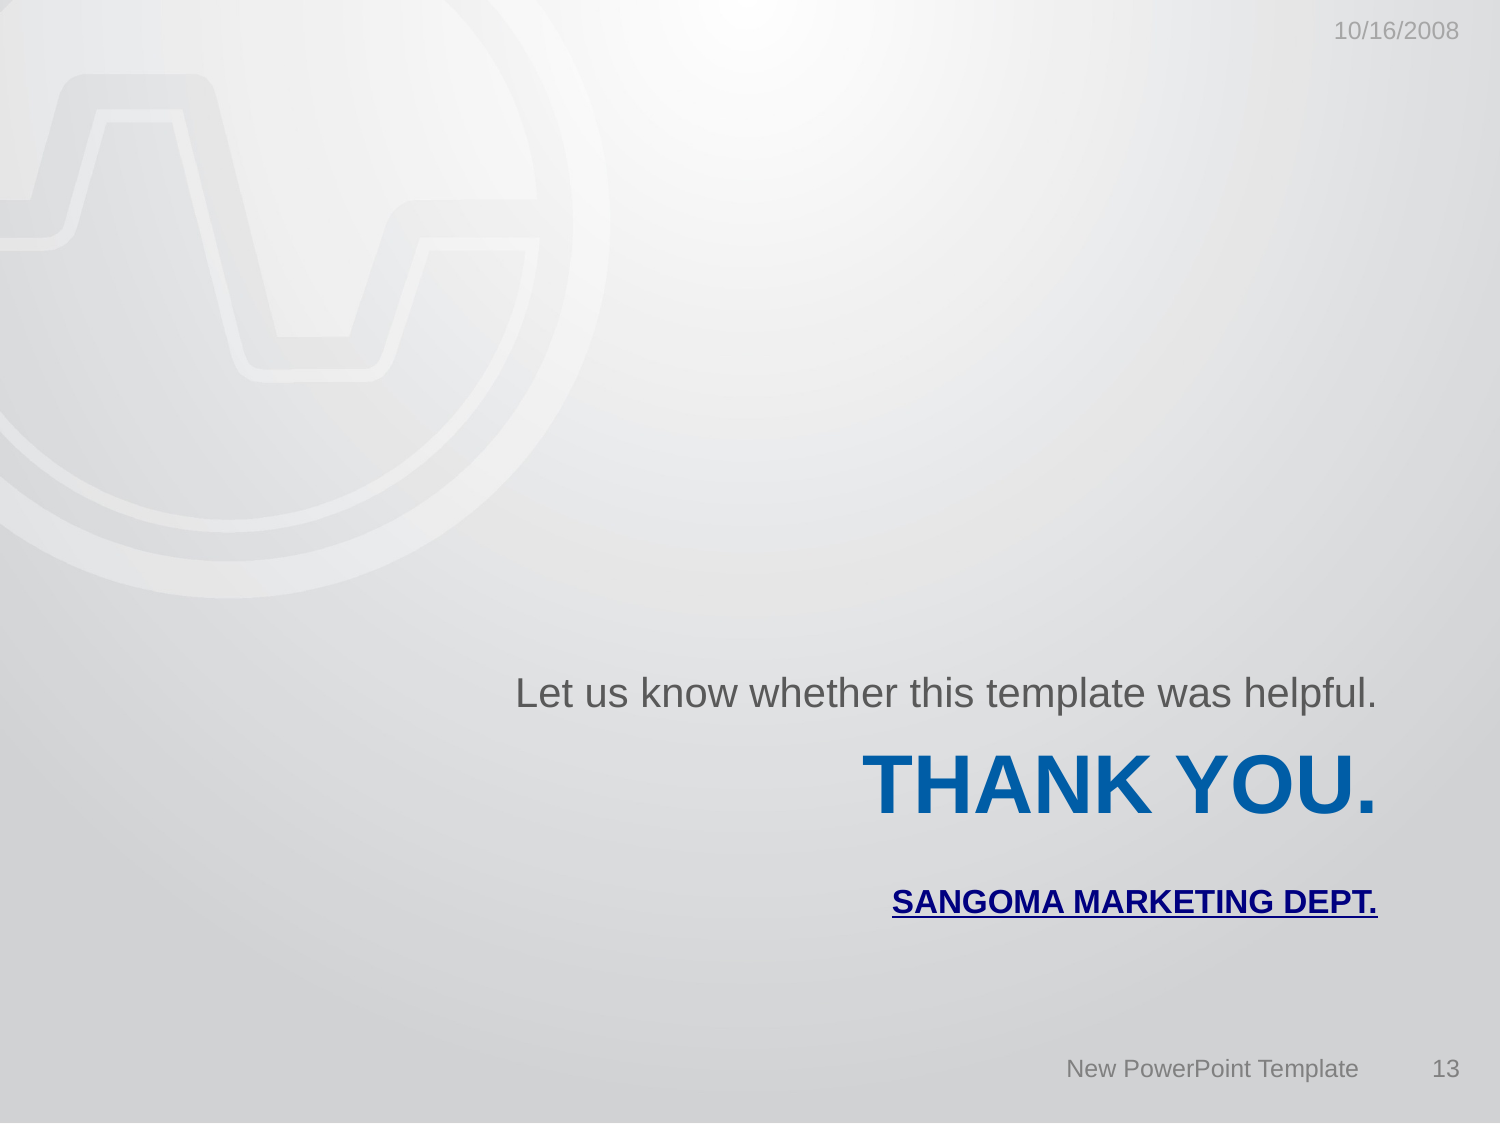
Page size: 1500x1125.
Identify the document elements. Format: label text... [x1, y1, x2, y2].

slide_number 13 [1387, 1037, 1475, 1098]
list Let us know whether this template was helpful. [118, 476, 1394, 723]
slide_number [1050, 0, 1475, 60]
title Thank you. SANGOMA MARKETING DEPT. [118, 723, 1394, 947]
footer New PowerPoint Template [525, 1037, 1375, 1098]
picture [0, 0, 1500, 1125]
